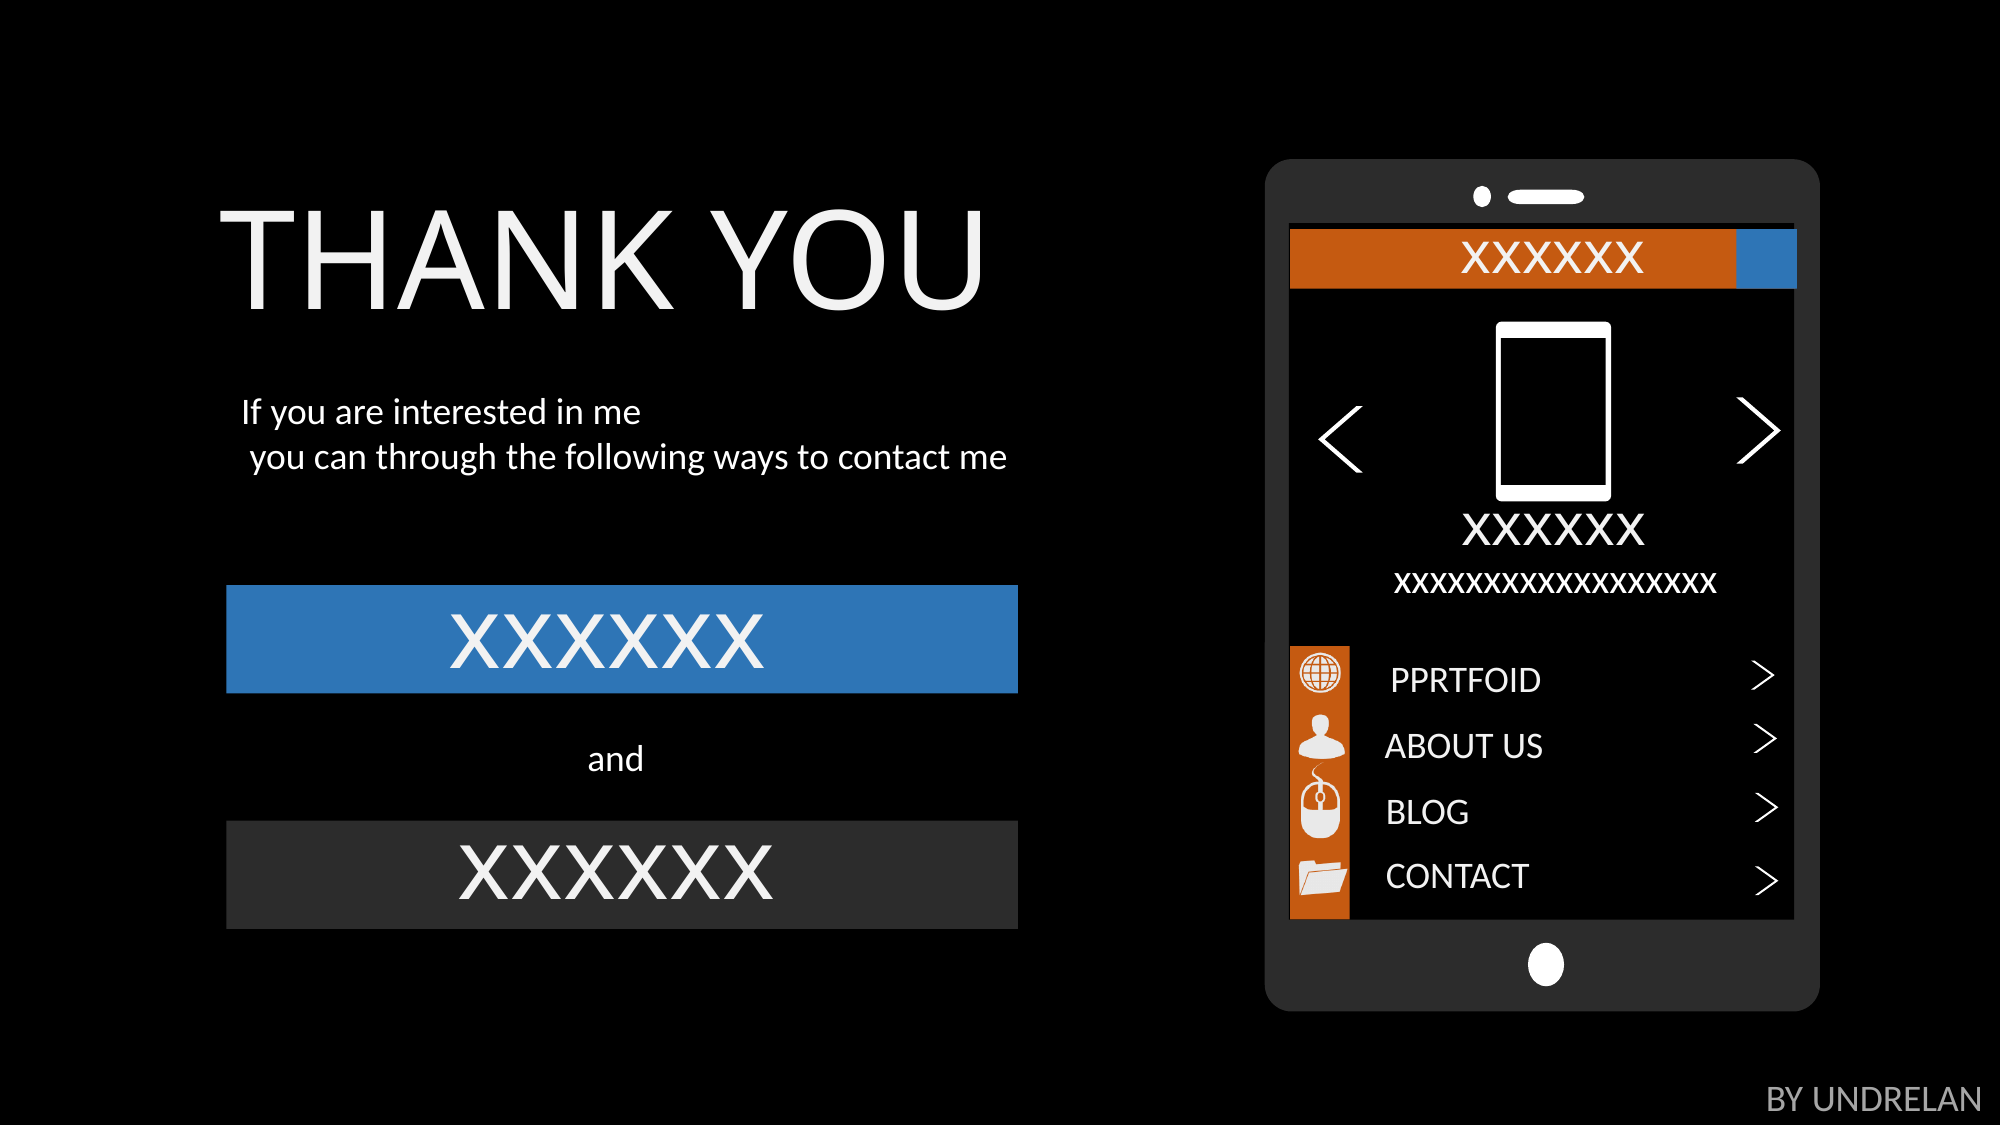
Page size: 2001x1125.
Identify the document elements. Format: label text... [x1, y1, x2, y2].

text_box and [572, 726, 672, 787]
text_box xxxxxx [442, 791, 854, 927]
text_box BY UNDRELAN [1751, 1066, 2000, 1125]
text_box If you are interested in me you can through the following ways to contact me [226, 379, 1058, 530]
text_box [225, 584, 433, 695]
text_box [1264, 159, 1820, 1012]
text_box [934, 584, 1019, 695]
text_box xxxxxx [433, 561, 934, 697]
text_box [225, 820, 1019, 930]
text_box THANK YOU [204, 164, 1082, 345]
